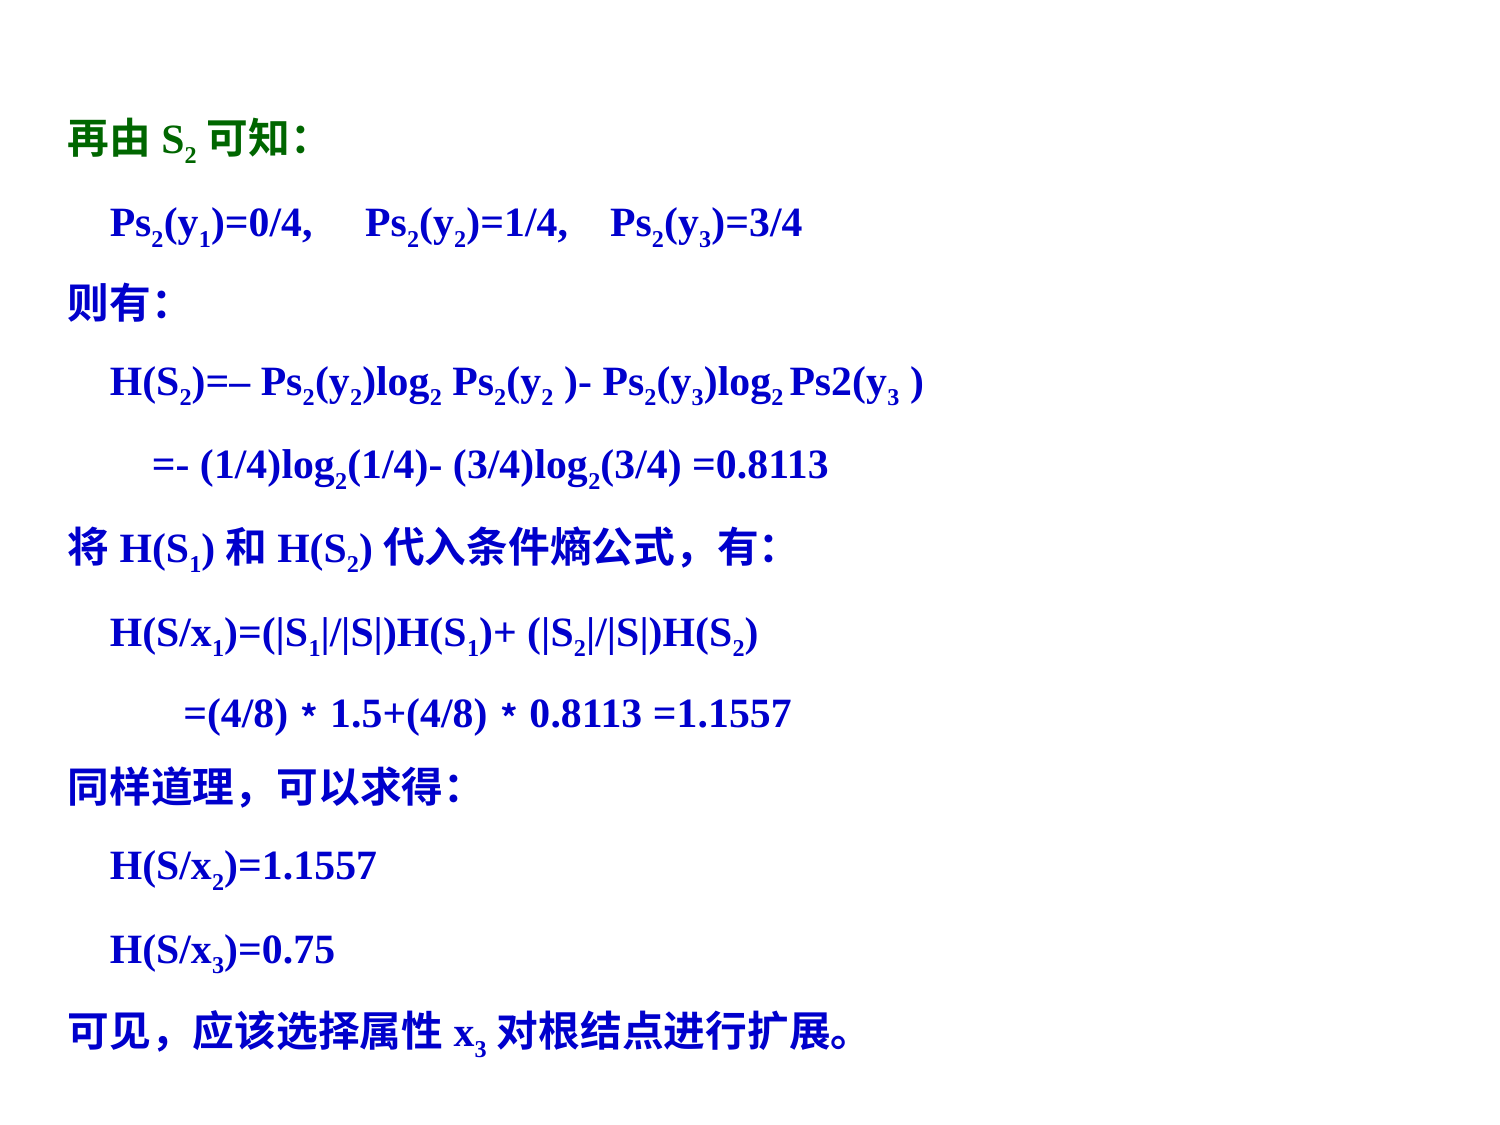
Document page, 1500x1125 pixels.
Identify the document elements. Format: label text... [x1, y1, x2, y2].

text_box 再由S2可知： Ps2(y1)=0/4, Ps2(y2)=1/4, Ps2(y3)=3/4 则有： H(S2)=– Ps2(y2)log2 Ps2(y2 )- Ps2(y3)log2 Ps2(y3 ) =- (1/4)log2(1/4)- (3/4)log2(3/4) =0.8113 将H(S1)和H(S2)代入条件熵公式，有： H(S/x1)=(|S1|/|S|)H(S1)+ (|S2|/|S|)H(S2) =(4/8)﹡1.5+(4/8)﹡0.8113 =1.1557 同样道理，可以求得： H(S/x2)=1.1557 H(S/x3)=0.75 可见，应该选择属性x3对根结点进行扩展。 [53, 90, 1459, 1070]
